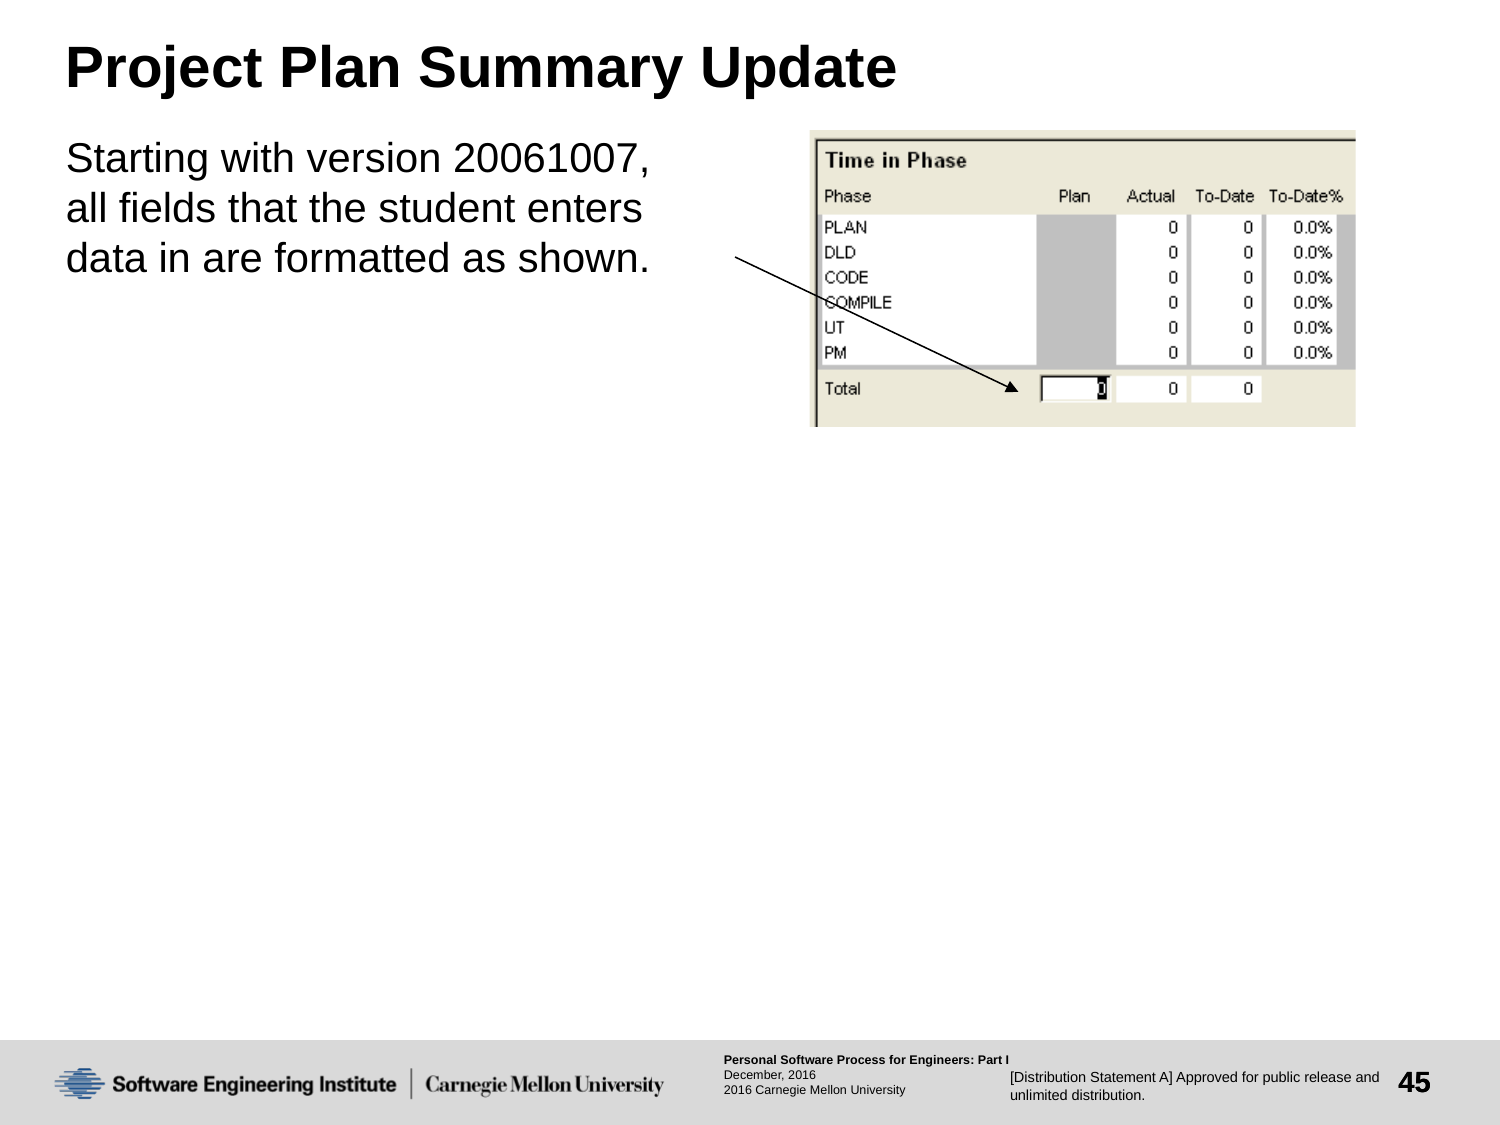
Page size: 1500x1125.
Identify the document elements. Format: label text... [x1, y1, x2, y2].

picture [809, 130, 1356, 427]
list Starting with version 20061007, all fields that the student enters data in are formatted as shown. [65, 130, 662, 884]
title Project Plan Summary Update [65, 37, 1313, 148]
picture [46, 1061, 673, 1104]
